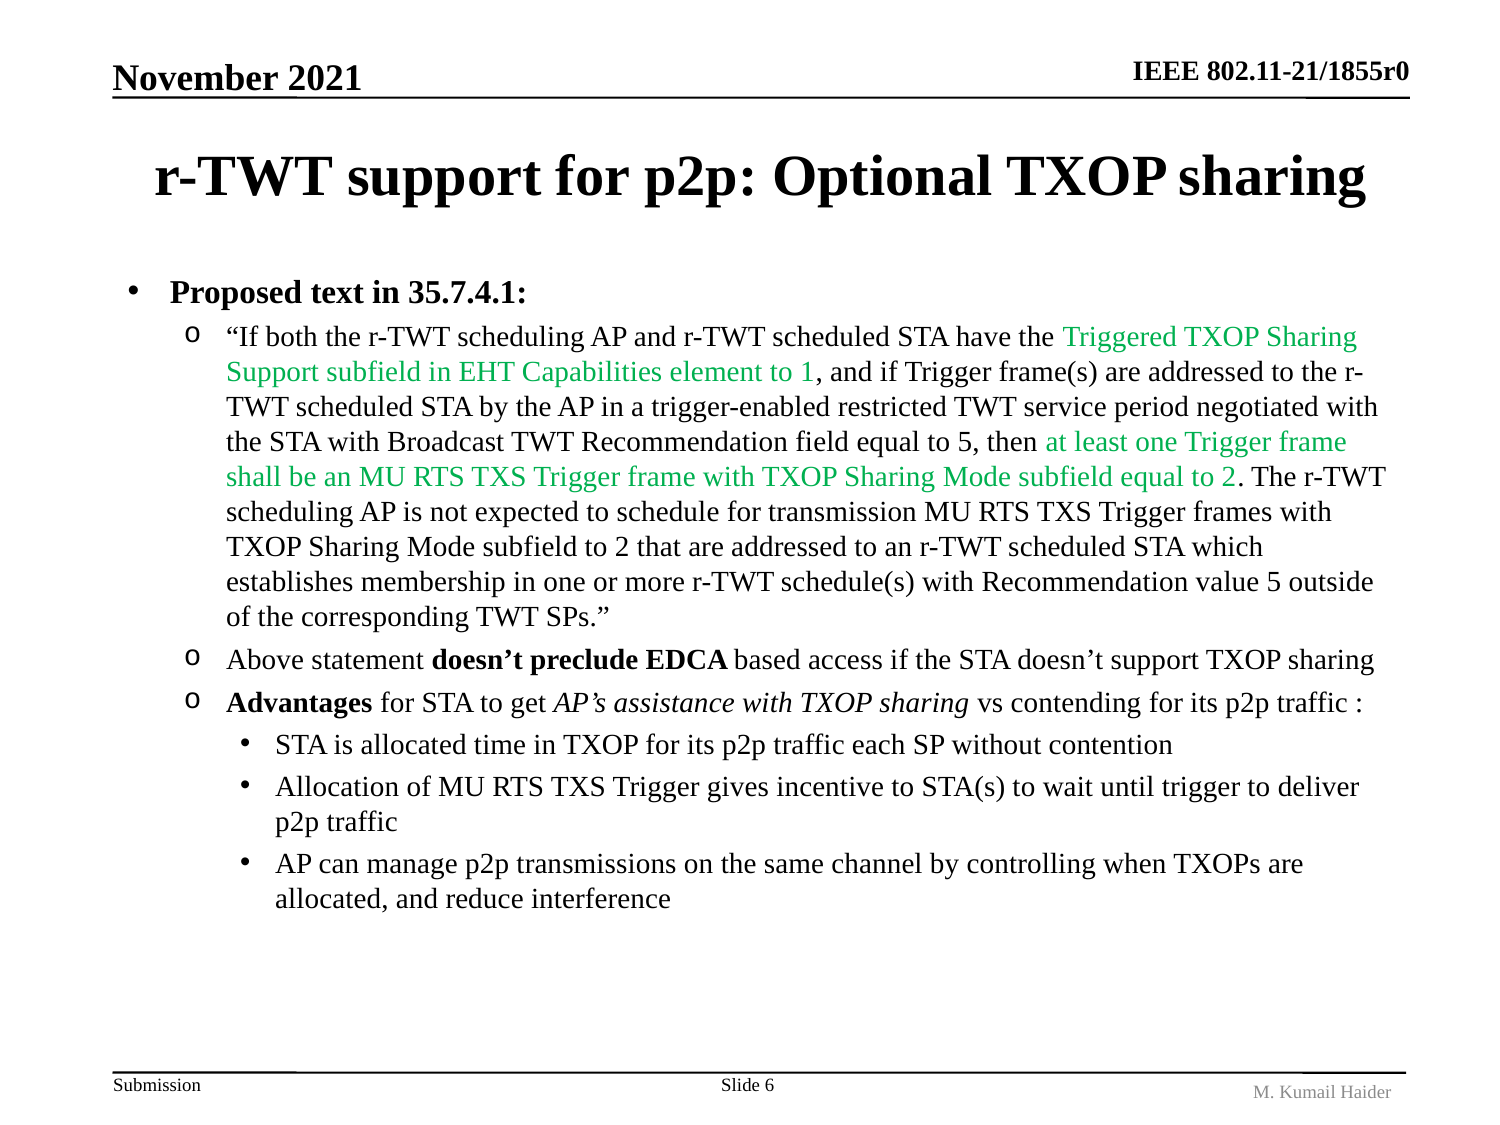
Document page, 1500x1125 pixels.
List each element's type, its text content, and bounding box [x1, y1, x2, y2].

title r-TWT support for p2p: Optional TXOP sharing [112, 97, 1411, 248]
slide_number Slide 6 [702, 1072, 793, 1111]
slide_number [112, 52, 563, 90]
list Proposed text in 35.7.4.1: “If both the r-TWT scheduling AP and r-TWT scheduled STA have the Triggered TXOP Sharing Support subfield in EHT Capabilities element to 1, and if Trigger frame(s) are addressed to the r-TWT scheduled STA by the AP in a trigger-enabled restricted TWT service period negotiated with the STA with Broadcast TWT Recommendation field equal to 5, then at least one Trigger frame shall be an MU RTS TXS Trigger frame with TXOP Sharing Mode subfield equal to 2. The r-TWT scheduling AP is not expected to schedule for transmission MU RTS TXS Trigger frames with TXOP Sharing Mode subfield to 2 that are addressed to an r-TWT scheduled STA which establishes membership in one or more r-TWT schedule(s) with Recommendation value 5 outside of the corresponding TWT SPs.” Above statement doesn’t preclude EDCA based access if the STA doesn’t support TXOP sharing Advantages for STA to get AP’s assistance with TXOP sharing vs contending for its p2p traffic : STA is allocated time in TXOP for its p2p traffic each SP without contention Allocation of MU RTS TXS Trigger gives incentive to STA(s) to wait until trigger to deliver p2p traffic AP can manage p2p transmissions on the same channel by controlling when TXOPs are allocated, and reduce interference [112, 262, 1411, 1073]
footer M. Kumail Haider [877, 1072, 1407, 1110]
